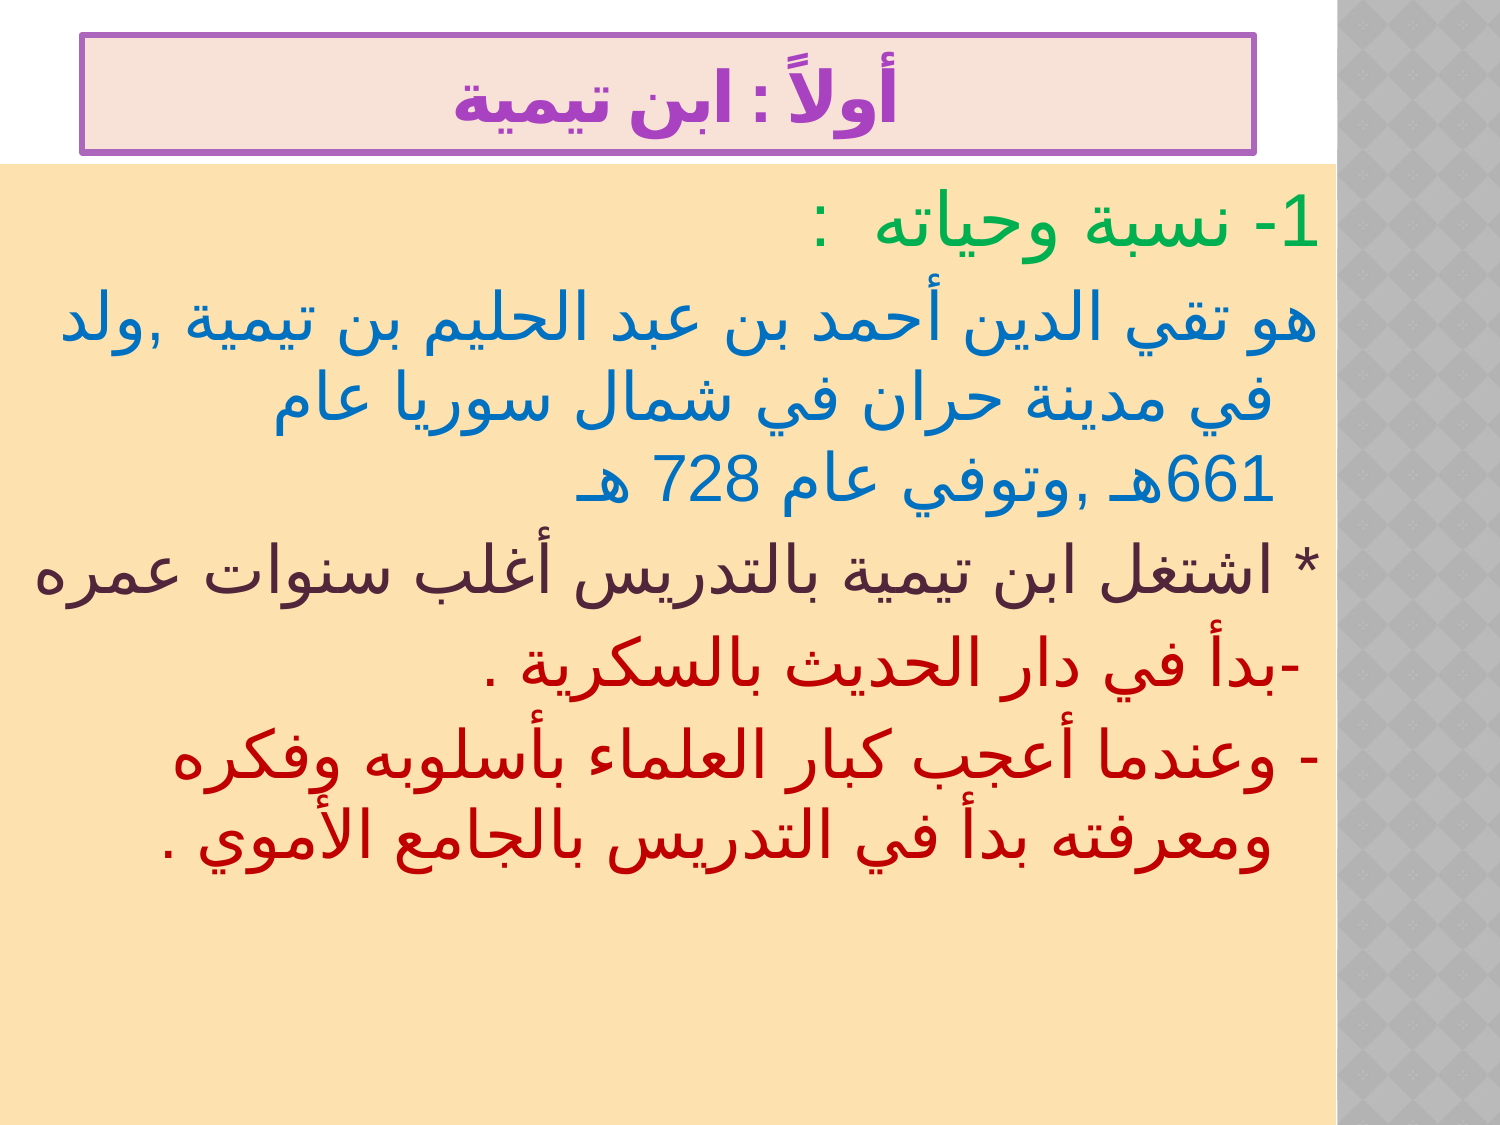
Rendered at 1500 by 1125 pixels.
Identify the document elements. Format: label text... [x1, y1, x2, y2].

list 1- نسبة وحياته : هو تقي الدين أحمد بن عبد الحليم بن تيمية ,ولد في مدينة حران في شمال سوريا عام 661هـ ,وتوفي عام 728 هـ * اشتغل ابن تيمية بالتدريس أغلب سنوات عمره -بدأ في دار الحديث بالسكرية . - وعندما أعجب كبار العلماء بأسلوبه وفكره ومعرفته بدأ في التدريس بالجامع الأموي . [0, 163, 1337, 1125]
title أولاً : ابن تيمية [79, 32, 1257, 156]
